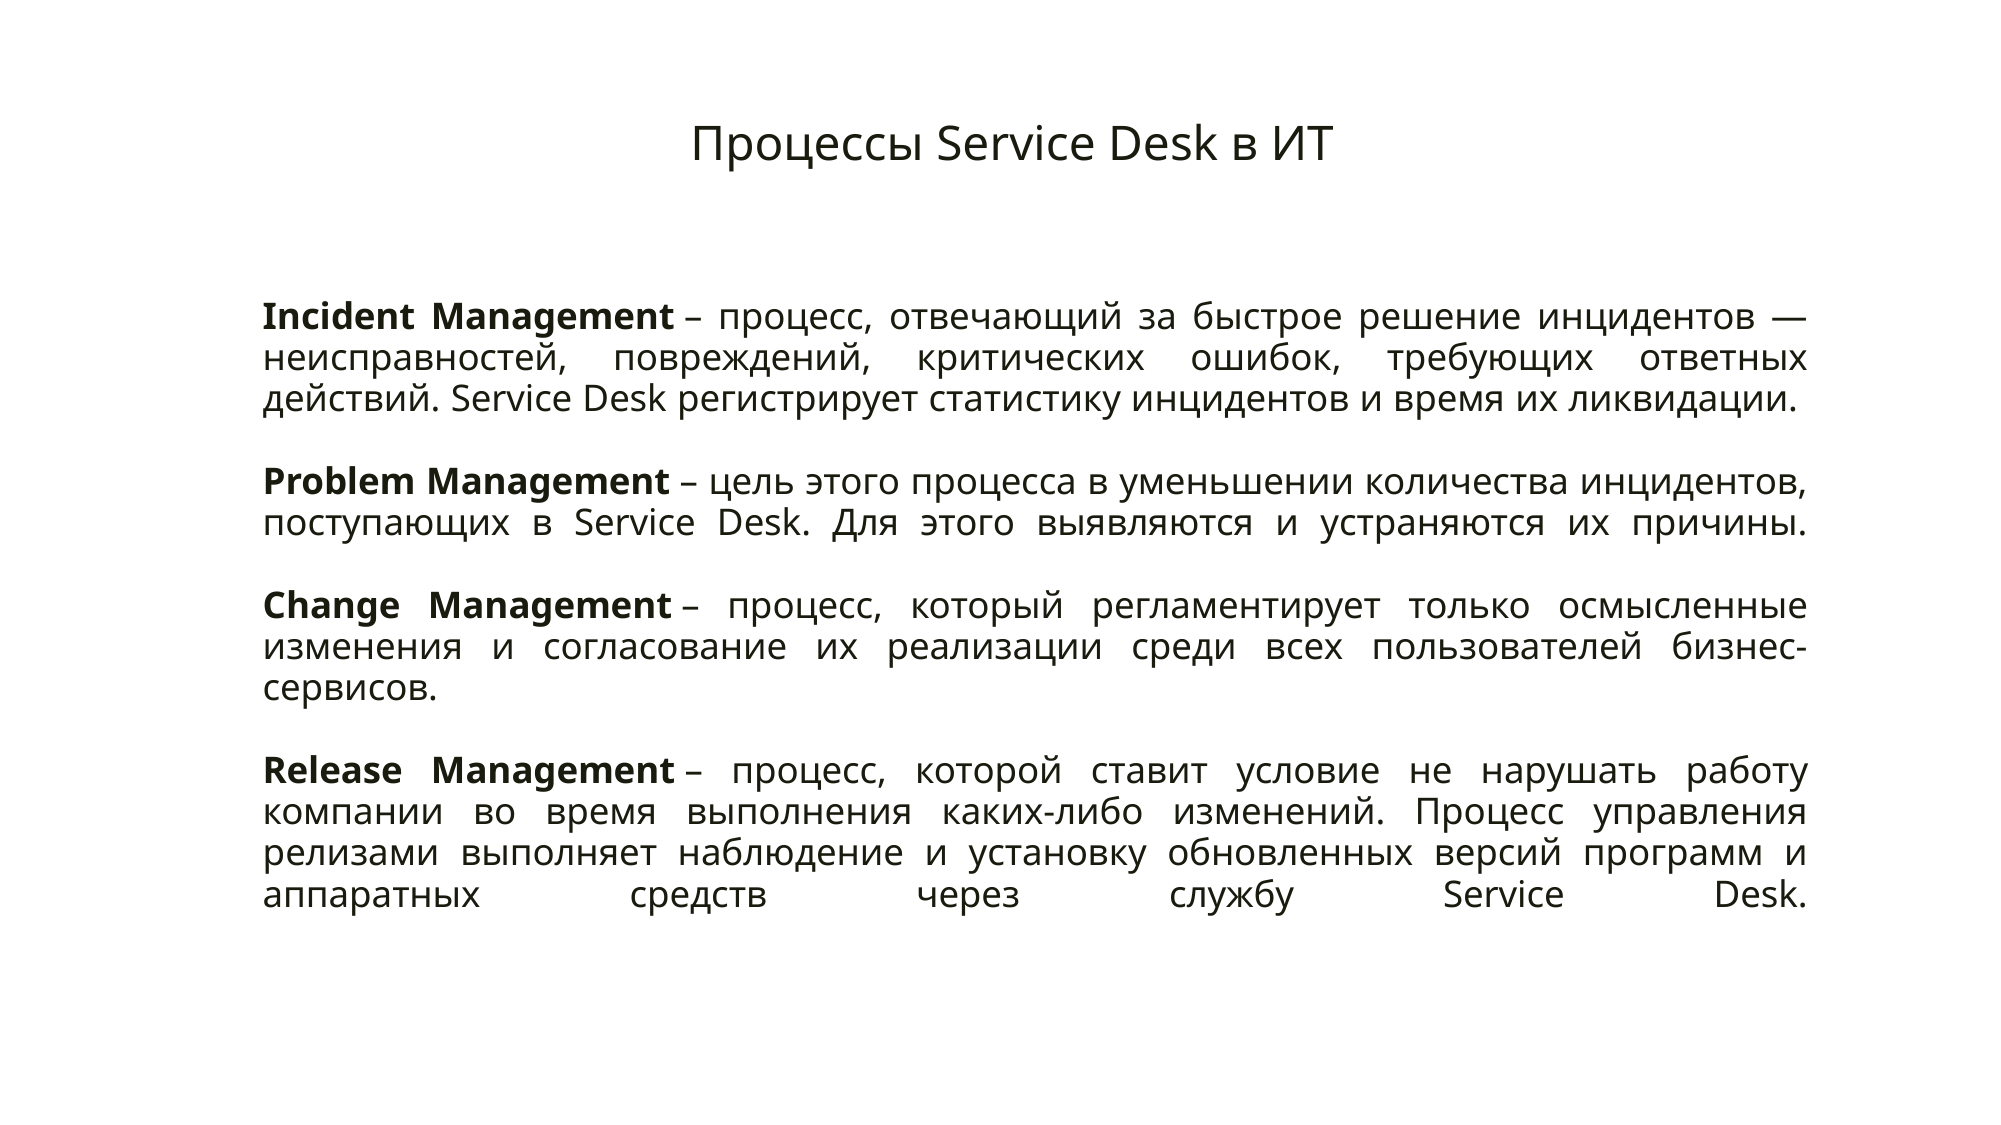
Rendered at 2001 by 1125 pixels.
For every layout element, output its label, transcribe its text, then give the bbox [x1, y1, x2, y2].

title Процессы Service Desk в ИТ [225, 112, 1800, 237]
list Incident Management – процесс, отвечающий за быстрое решение инцидентов — неисправностей, повреждений, критических ошибок, требующих ответных действий. Service Desk регистрирует статистику инцидентов и время их ликвидации. Problem Management – цель этого процесса в уменьшении количества инцидентов, поступающих в Service Desk. Для этого выявляются и устраняются их причины. Change Management – процесс, который регламентирует только осмысленные изменения и согласование их реализации среди всех пользователей бизнес-сервисов. Release Management – процесс, которой ставит условие не нарушать работу компании во время выполнения каких-либо изменений. Процесс управления релизами выполняет наблюдение и установку обновленных версий программ и аппаратных средств через службу Service Desk. [247, 288, 1823, 1015]
